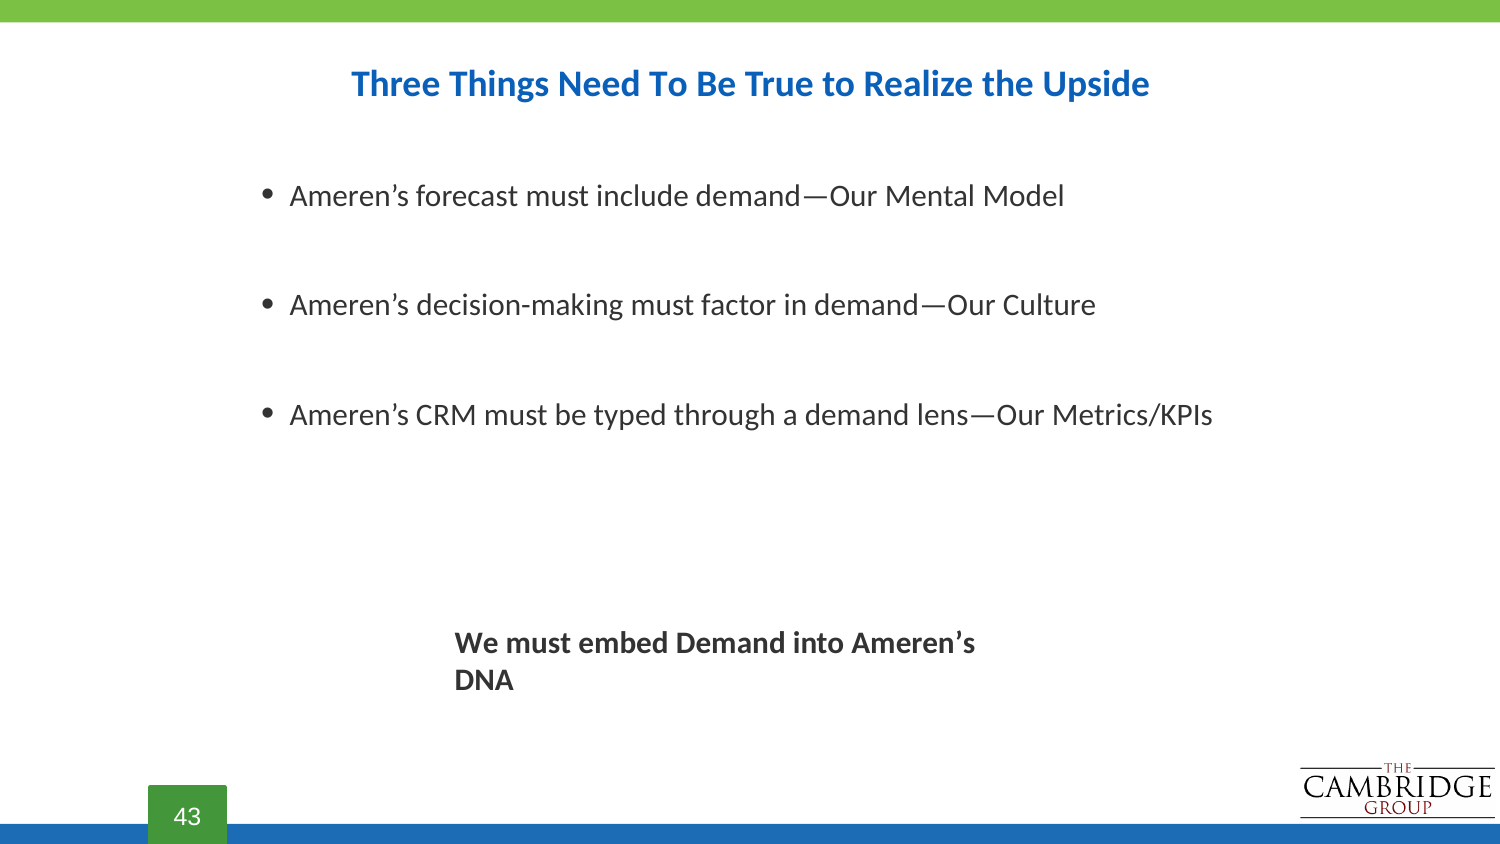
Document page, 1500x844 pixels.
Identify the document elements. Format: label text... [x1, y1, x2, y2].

picture [1299, 762, 1496, 819]
text_box Ameren’s forecast must include demand—Our Mental Model Ameren’s decision-making must factor in demand—Our Culture Ameren’s CRM must be typed through a demand lens—Our Metrics/KPIs [259, 175, 1217, 432]
slide_number 43 [150, 787, 225, 844]
title Three Things Need To Be True to Realize the Upside [75, 1, 1425, 152]
text_box We must embed Demand into Ameren’s DNA [453, 621, 1041, 697]
